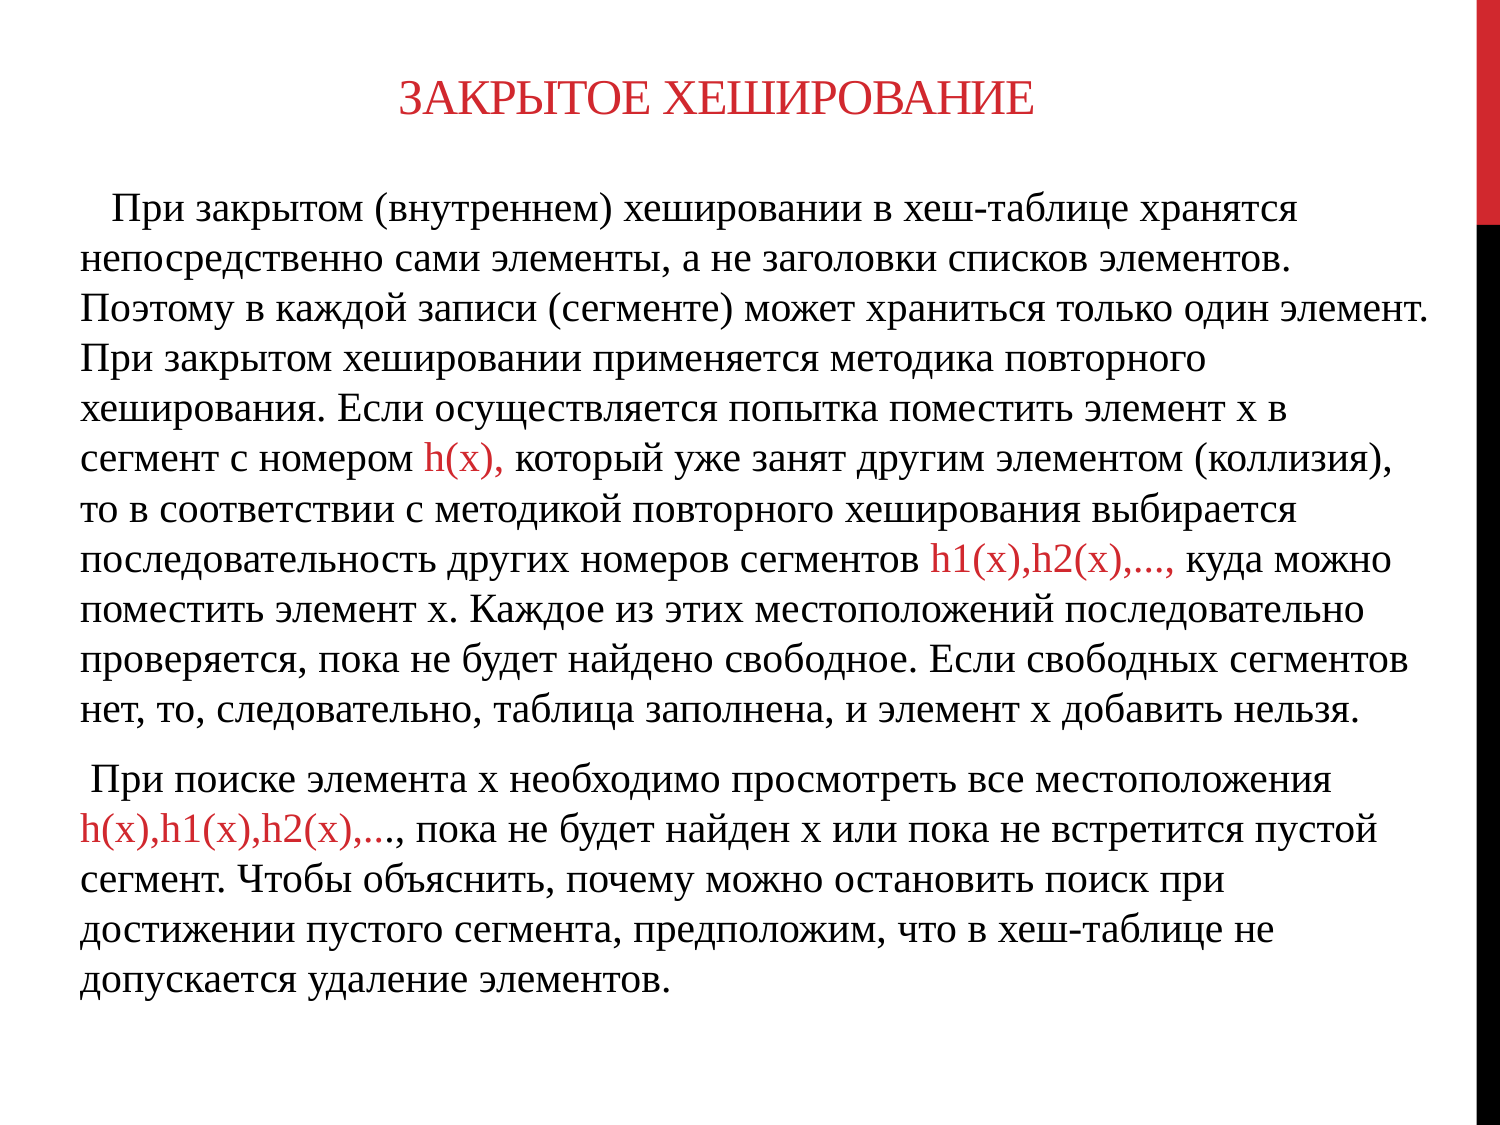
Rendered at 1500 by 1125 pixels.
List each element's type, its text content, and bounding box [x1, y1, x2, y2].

list При закрытом (внутреннем) хешировании в хеш-таблице хранятся непосредственно сами элементы, а не заголовки списков элементов. Поэтому в каждой записи (сегменте) может храниться только один элемент. При закрытом хешировании применяется методика повторного хеширования. Если осуществляется попытка поместить элемент х в сегмент с номером h(х), который уже занят другим элементом (коллизия), то в соответствии с методикой повторного хеширования выбирается последовательность других номеров сегментов h1(х),h2(х),..., куда можно поместить элемент х. Каждое из этих местоположений последовательно проверяется, пока не будет найдено свободное. Если свободных сегментов нет, то, следовательно, таблица заполнена, и элемент х добавить нельзя. При поиске элемента х необходимо просмотреть все местоположения h(x),h1(х),h2(х),..., пока не будет найден х или пока не встретится пустой сегмент. Чтобы объяснить, почему можно остановить поиск при достижении пустого сегмента, предположим, что в хеш-таблице не допускается удаление элементов. [64, 172, 1447, 1012]
title Закрытое хеширование [383, 42, 1071, 132]
